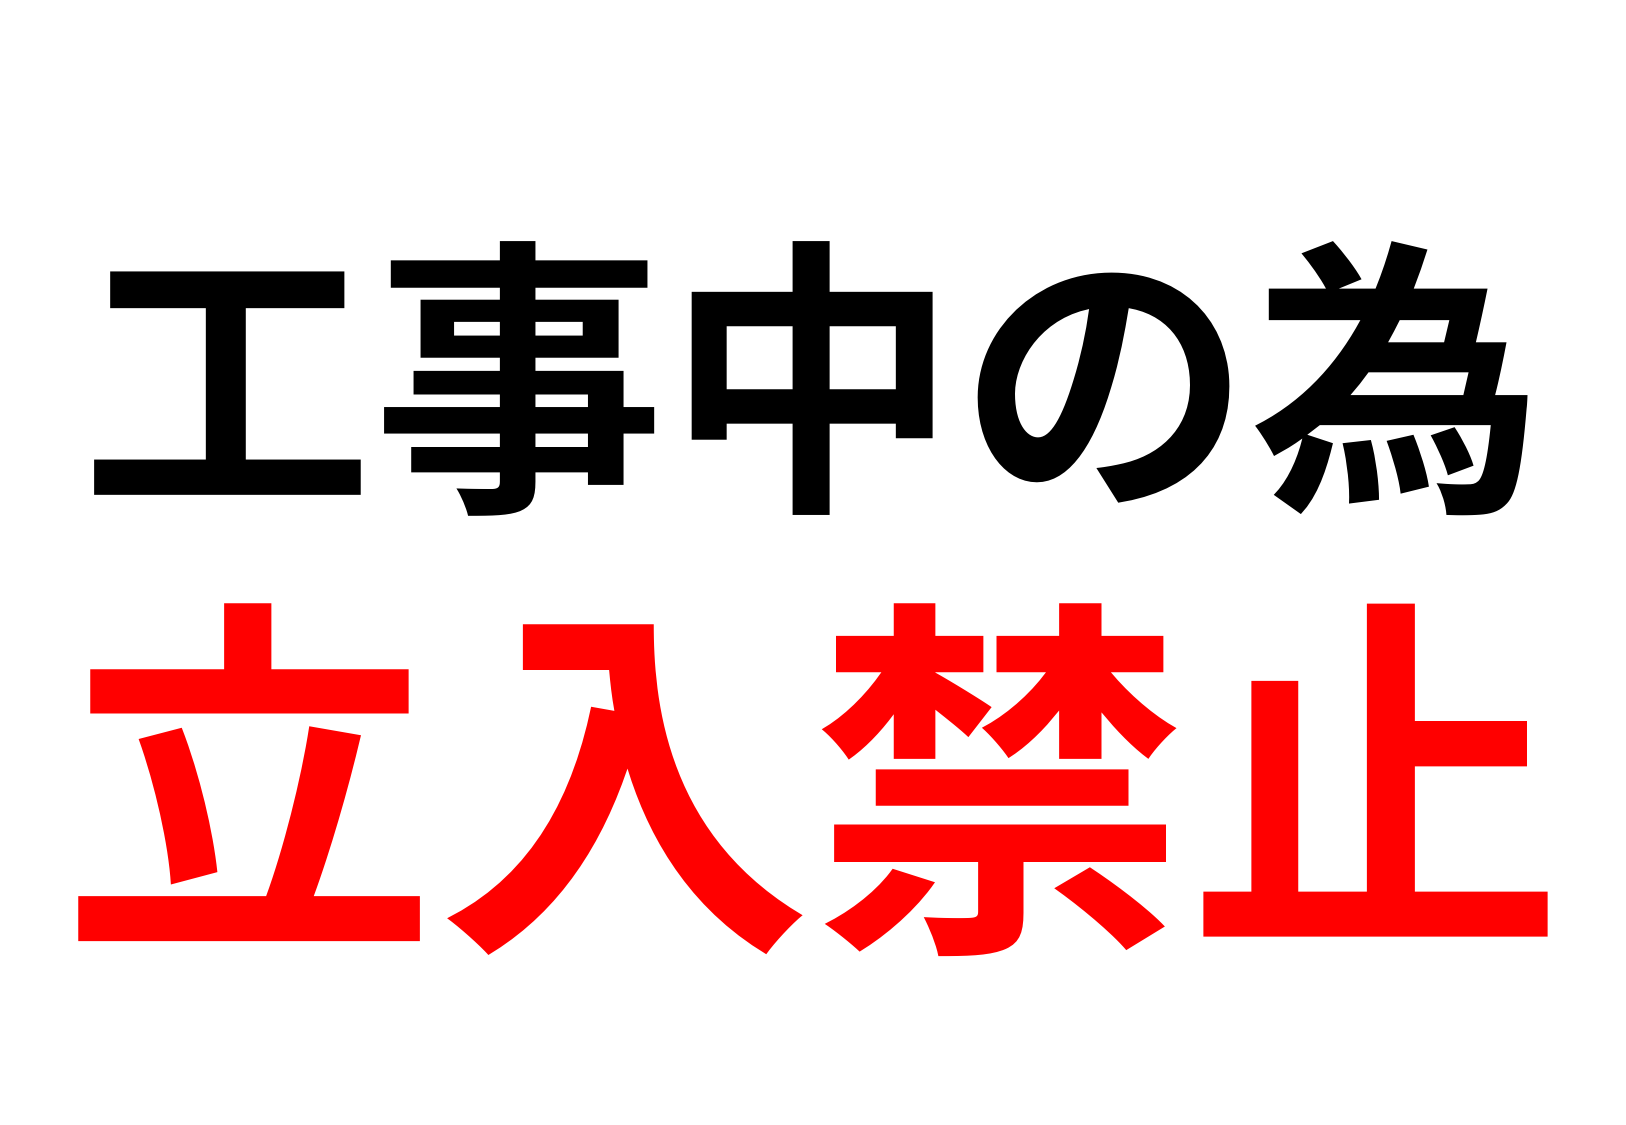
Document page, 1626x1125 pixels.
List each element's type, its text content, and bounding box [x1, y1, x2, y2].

text_box 工事中の為 立入禁止 [0, 190, 1625, 1006]
